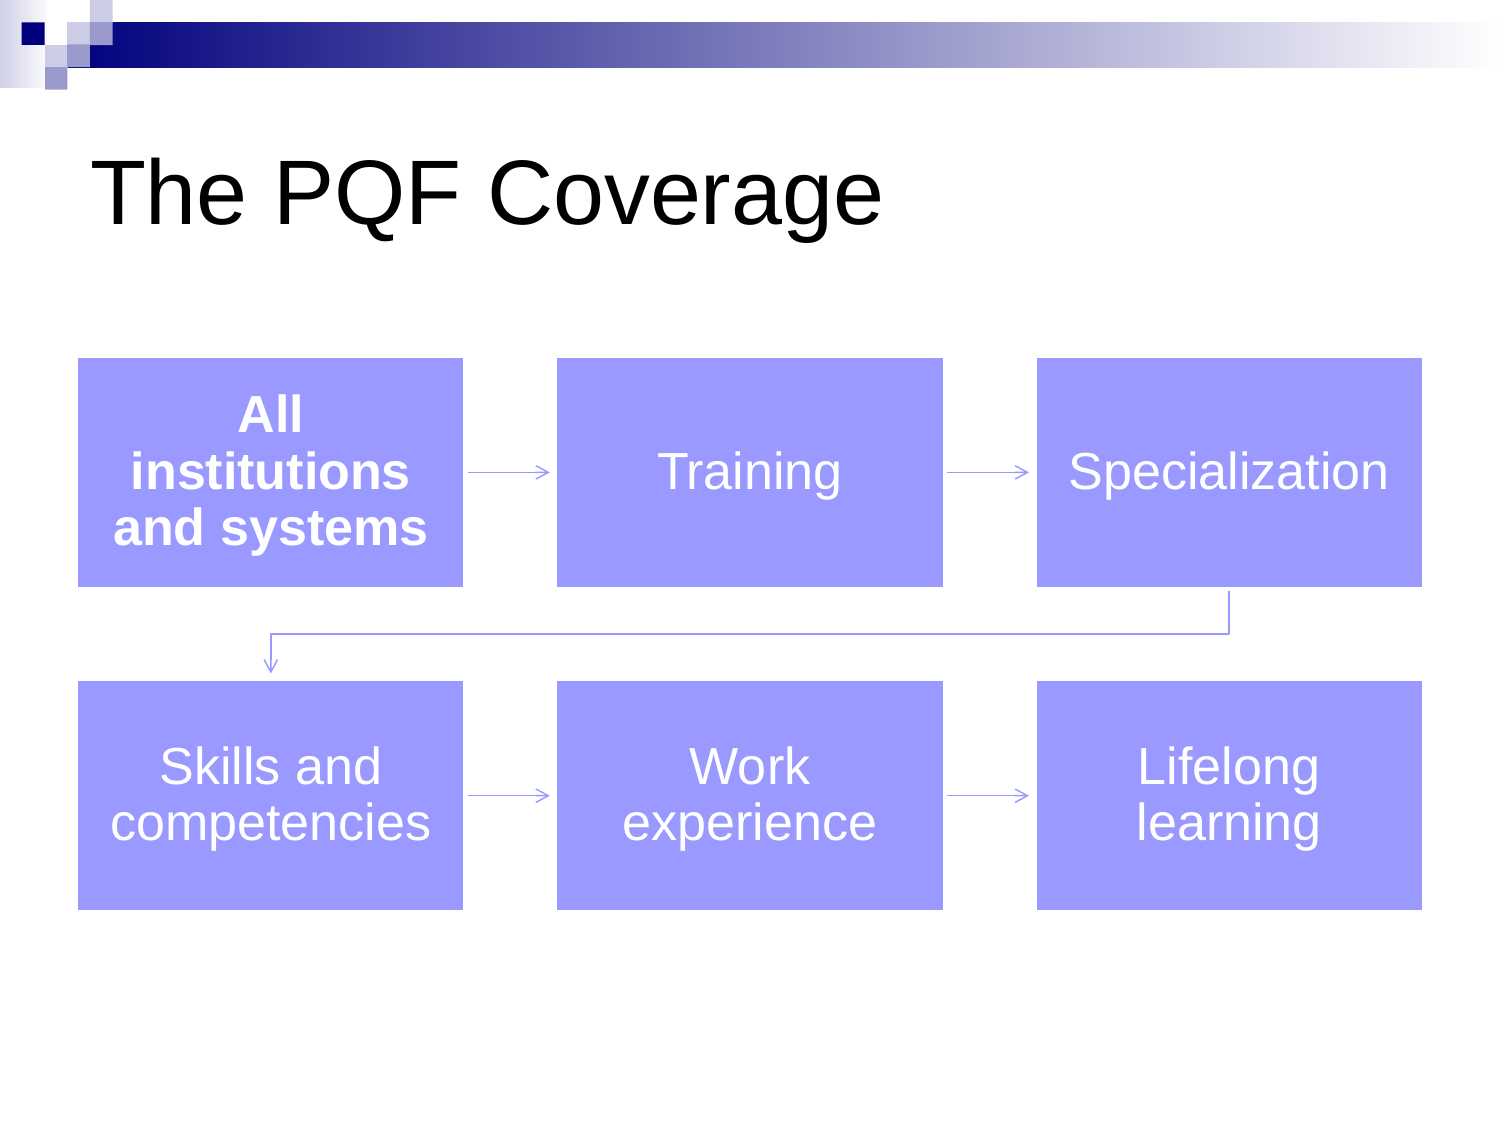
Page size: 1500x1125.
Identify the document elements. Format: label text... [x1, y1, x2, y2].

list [74, 262, 1426, 1006]
title The PQF Coverage [74, 74, 1426, 262]
